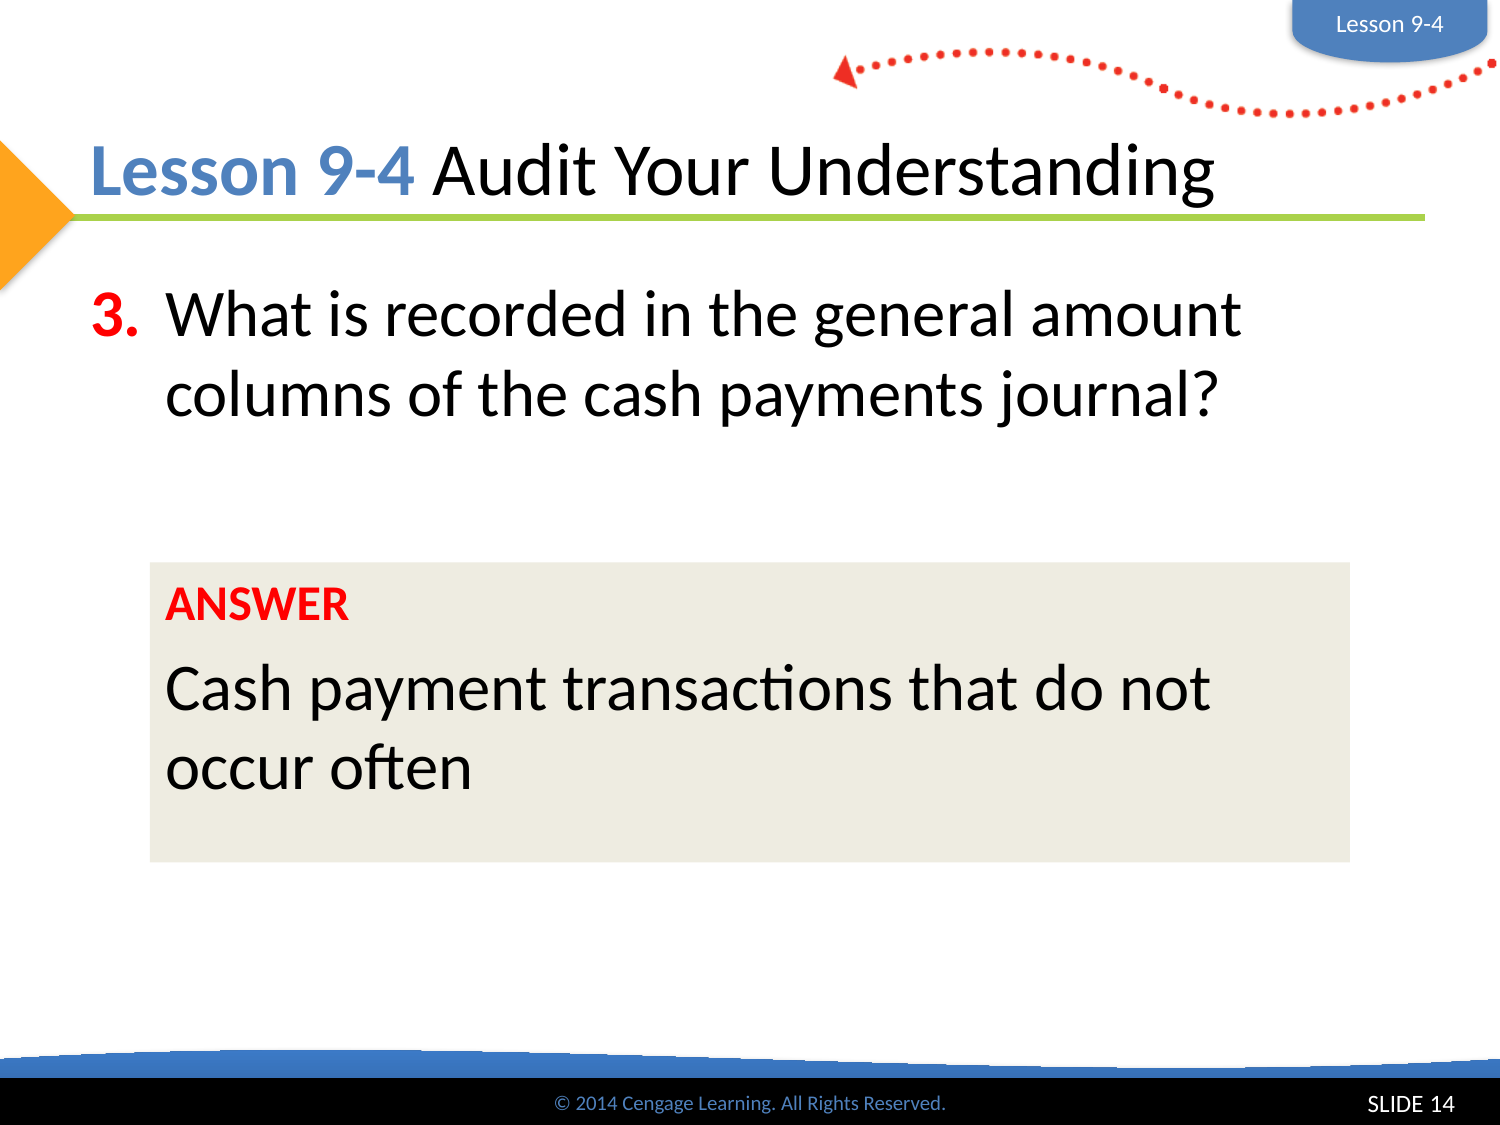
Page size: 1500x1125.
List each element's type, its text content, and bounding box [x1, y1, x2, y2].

slide_number SLIDE 14 [1170, 1080, 1470, 1125]
title Lesson 9-4 Audit Your Understanding [75, 29, 1350, 218]
list 3. What is recorded in the general amount columns of the cash payments journal? [75, 262, 1425, 1005]
text_box ANSWER Cash payment transactions that do not occur often [149, 562, 1350, 863]
text_box [0, 138, 78, 293]
picture [827, 37, 1500, 126]
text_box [1292, 0, 1488, 63]
